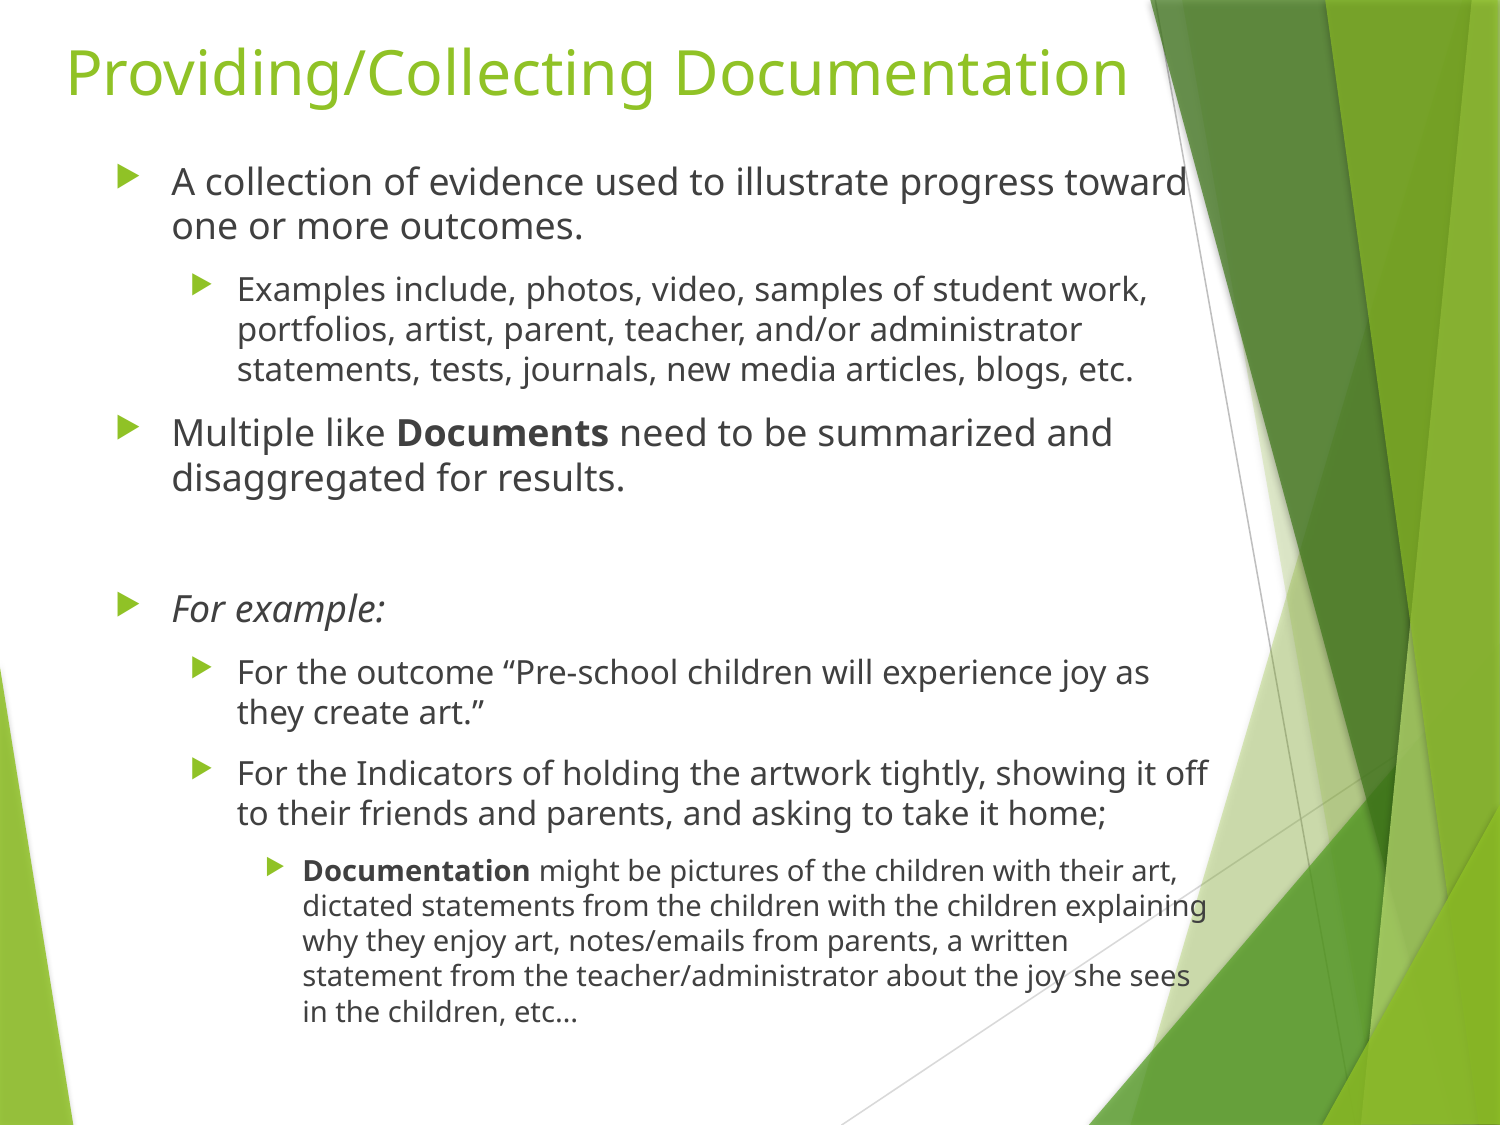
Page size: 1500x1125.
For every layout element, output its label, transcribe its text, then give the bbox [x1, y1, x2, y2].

title Providing/Collecting Documentation [50, 24, 1163, 242]
list A collection of evidence used to illustrate progress toward one or more outcomes. Examples include, photos, video, samples of student work, portfolios, artist, parent, teacher, and/or administrator statements, tests, journals, new media articles, blogs, etc. Multiple like Documents need to be summarized and disaggregated for results. For example: For the outcome “Pre-school children will experience joy as they create art.” For the Indicators of holding the artwork tightly, showing it off to their friends and parents, and asking to take it home; Documentation might be pictures of the children with their art, dictated statements from the children with the children explaining why they enjoy art, notes/emails from parents, a written statement from the teacher/administrator about the joy she sees in the children, etc… [99, 149, 1225, 1038]
